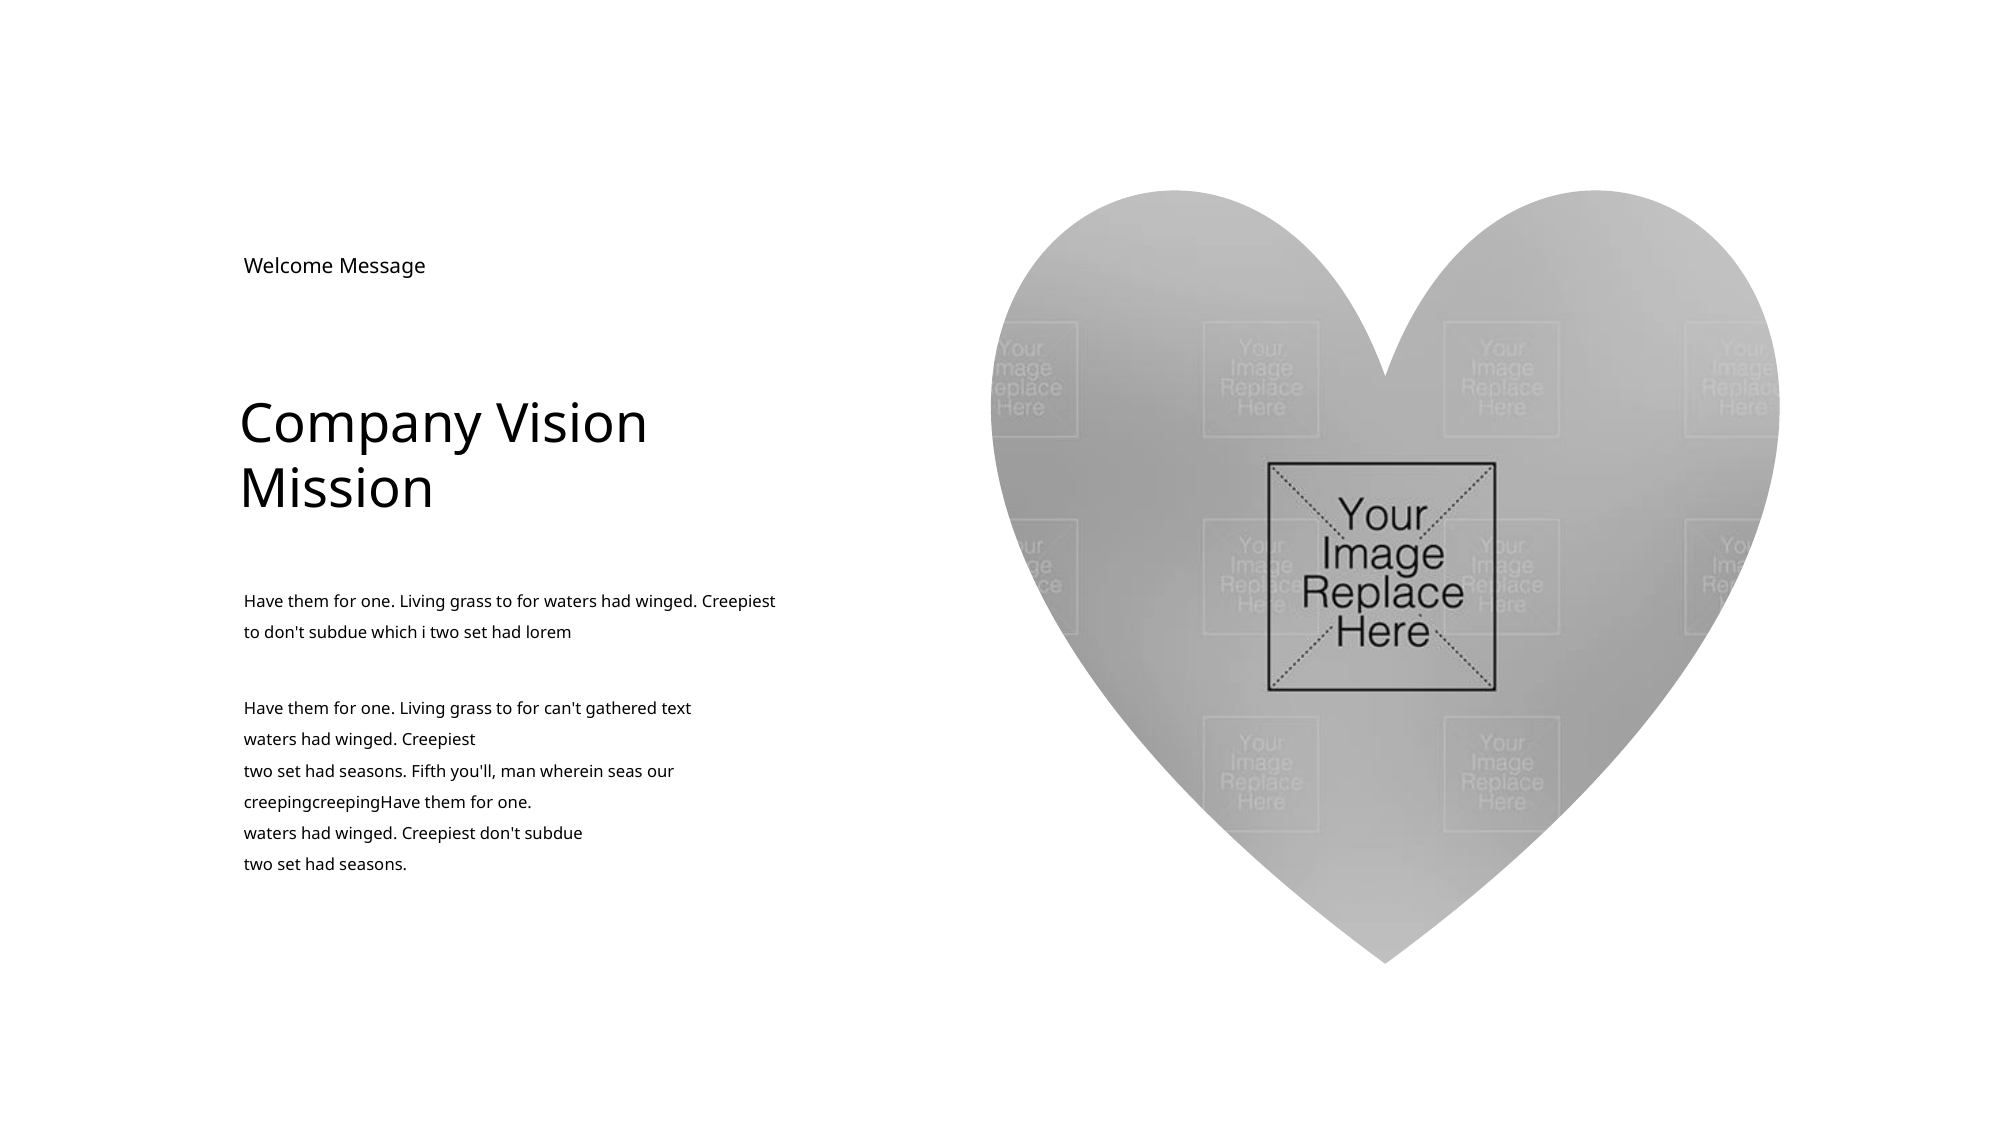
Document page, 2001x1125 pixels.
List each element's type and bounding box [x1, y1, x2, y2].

text_box [224, 245, 797, 884]
picture [990, 190, 1780, 964]
